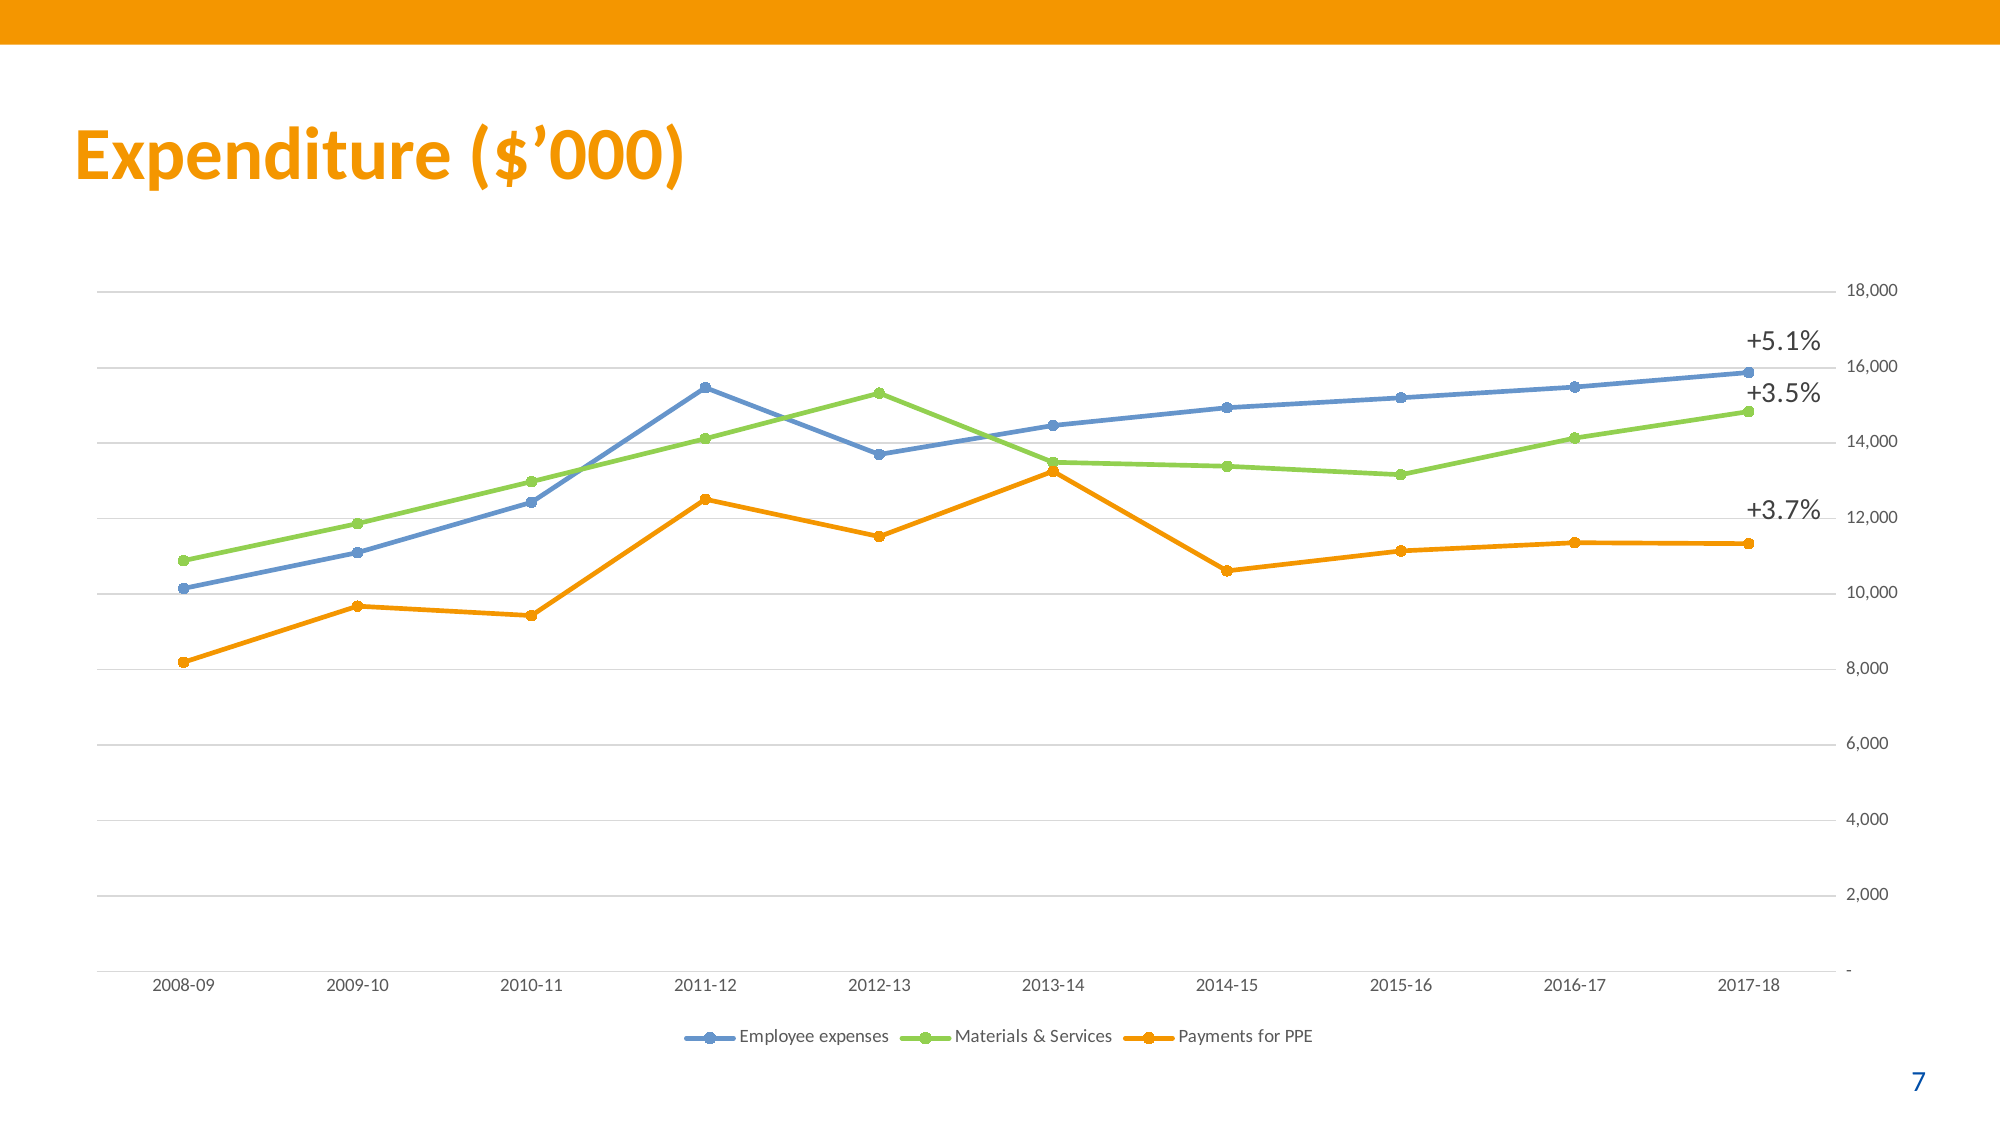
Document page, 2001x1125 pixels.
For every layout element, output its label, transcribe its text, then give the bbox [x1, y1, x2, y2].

slide_number 7 [1842, 1054, 1941, 1107]
chart [59, 267, 1941, 1054]
title Expenditure ($’000) [59, 43, 1941, 267]
